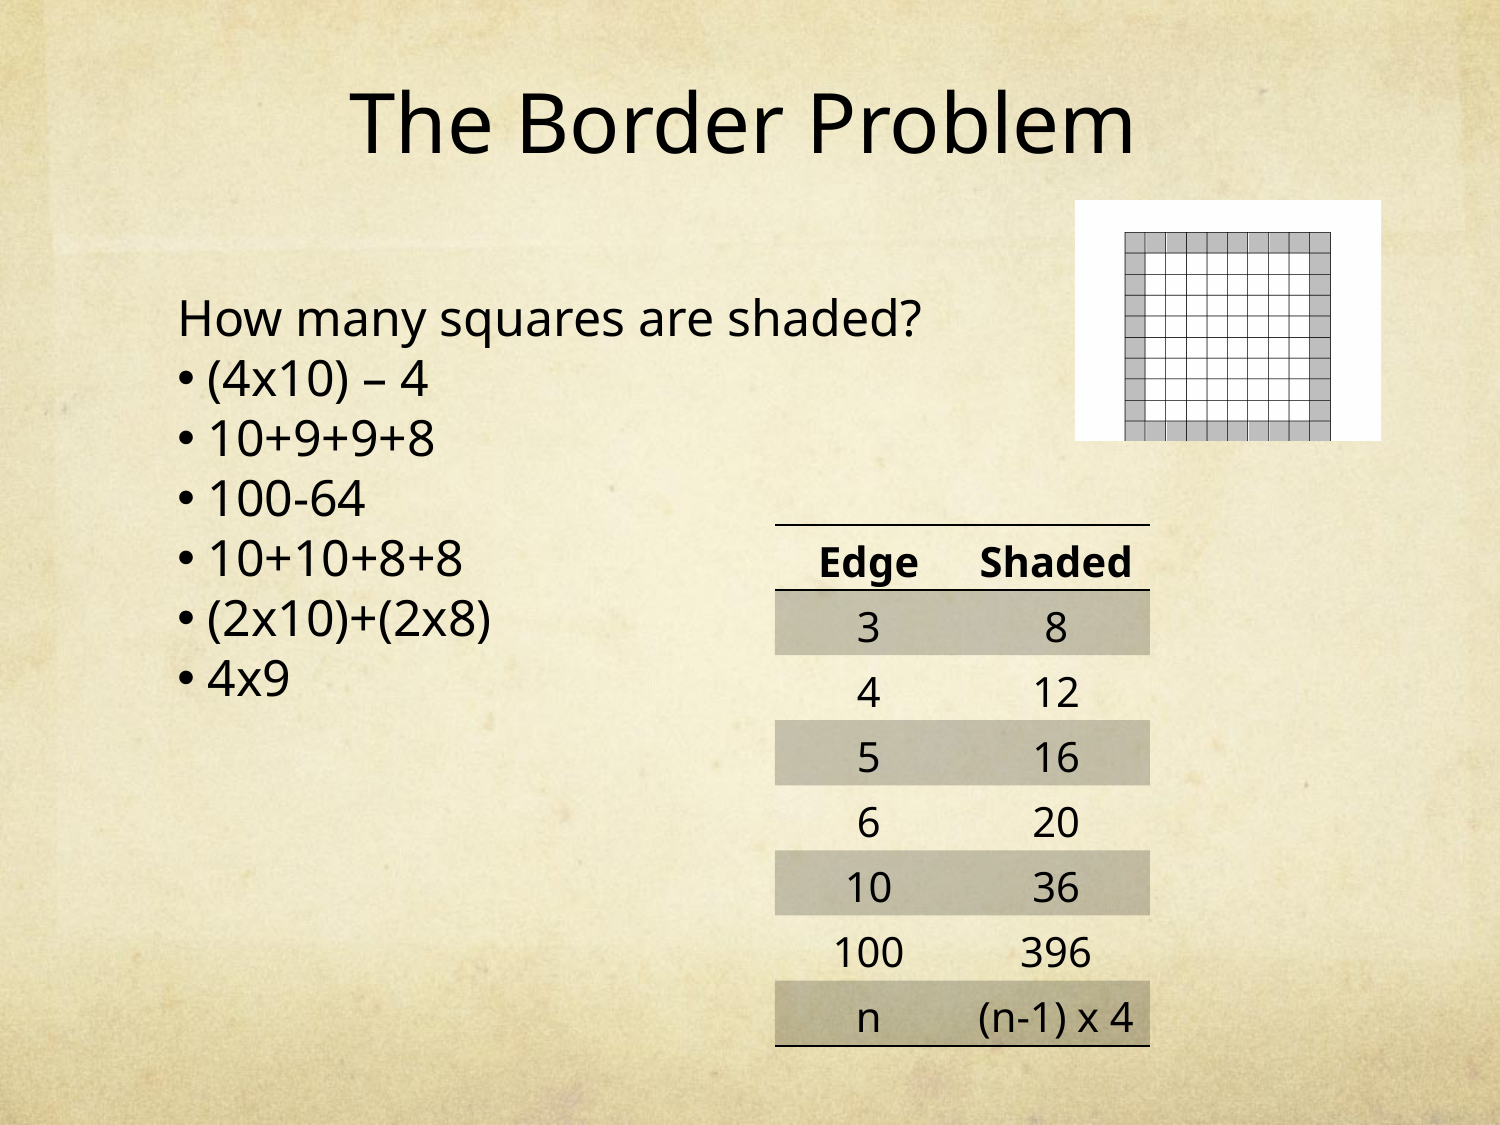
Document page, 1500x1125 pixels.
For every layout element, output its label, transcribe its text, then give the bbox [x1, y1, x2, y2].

text_box How many squares are shaded? (4x10) – 4 10+9+9+8 100-64 10+10+8+8 (2x10)+(2x8) 4x9 [162, 279, 1425, 895]
table_cell 396 [962, 915, 1150, 981]
table_cell 16 [962, 720, 1150, 785]
table_cell 12 [962, 655, 1150, 720]
table_cell (n-1) x 4 [962, 981, 1150, 1045]
table_cell 4 [775, 655, 962, 720]
text_box The Border Problem [62, 62, 1425, 278]
table_cell 3 [775, 591, 962, 655]
table_cell 36 [962, 850, 1150, 915]
table_cell 8 [962, 591, 1150, 655]
table_cell 5 [775, 720, 962, 785]
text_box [1074, 199, 1382, 442]
table_cell 20 [962, 785, 1150, 850]
table_header Edge [775, 526, 962, 589]
table_header Shaded [962, 526, 1150, 589]
table_cell 6 [775, 785, 962, 850]
table_cell 10 [775, 850, 962, 915]
table_cell 100 [775, 915, 962, 981]
table_cell n [775, 981, 962, 1045]
picture [0, 0, 1500, 1125]
